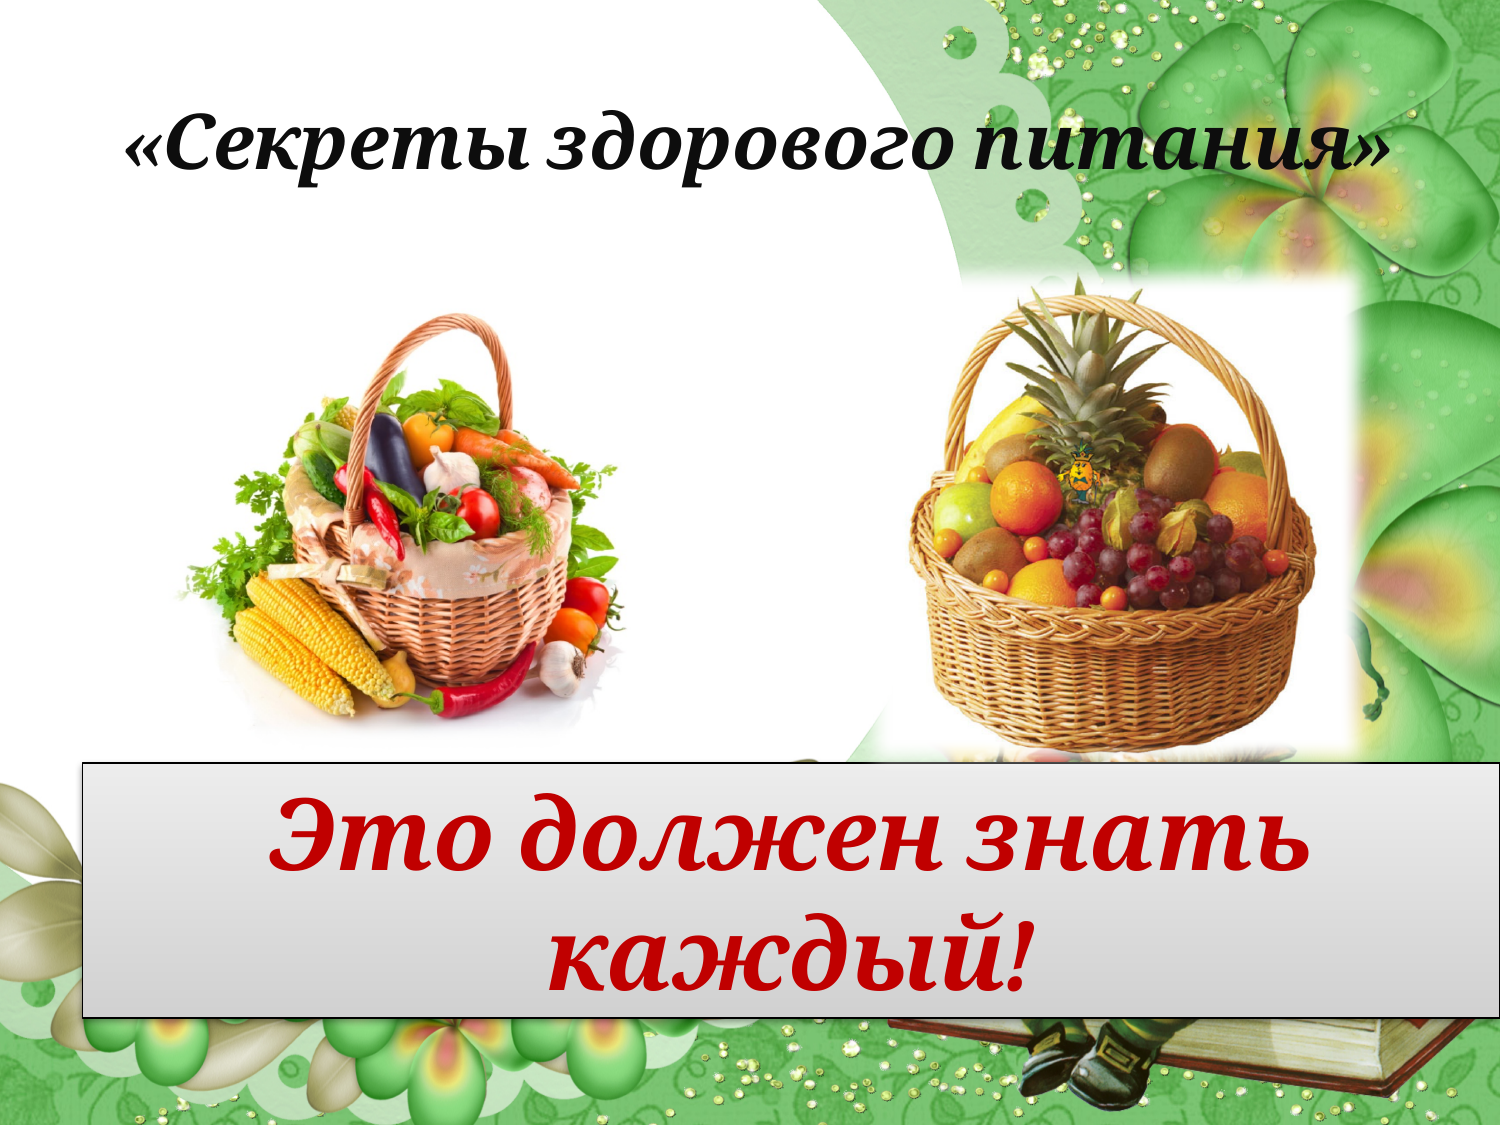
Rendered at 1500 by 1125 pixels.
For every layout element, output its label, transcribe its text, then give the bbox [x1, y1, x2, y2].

title «Секреты здорового питания» [75, 45, 1425, 233]
text_box Это должен знать каждый! [82, 762, 1500, 1019]
picture [0, 0, 1500, 1125]
